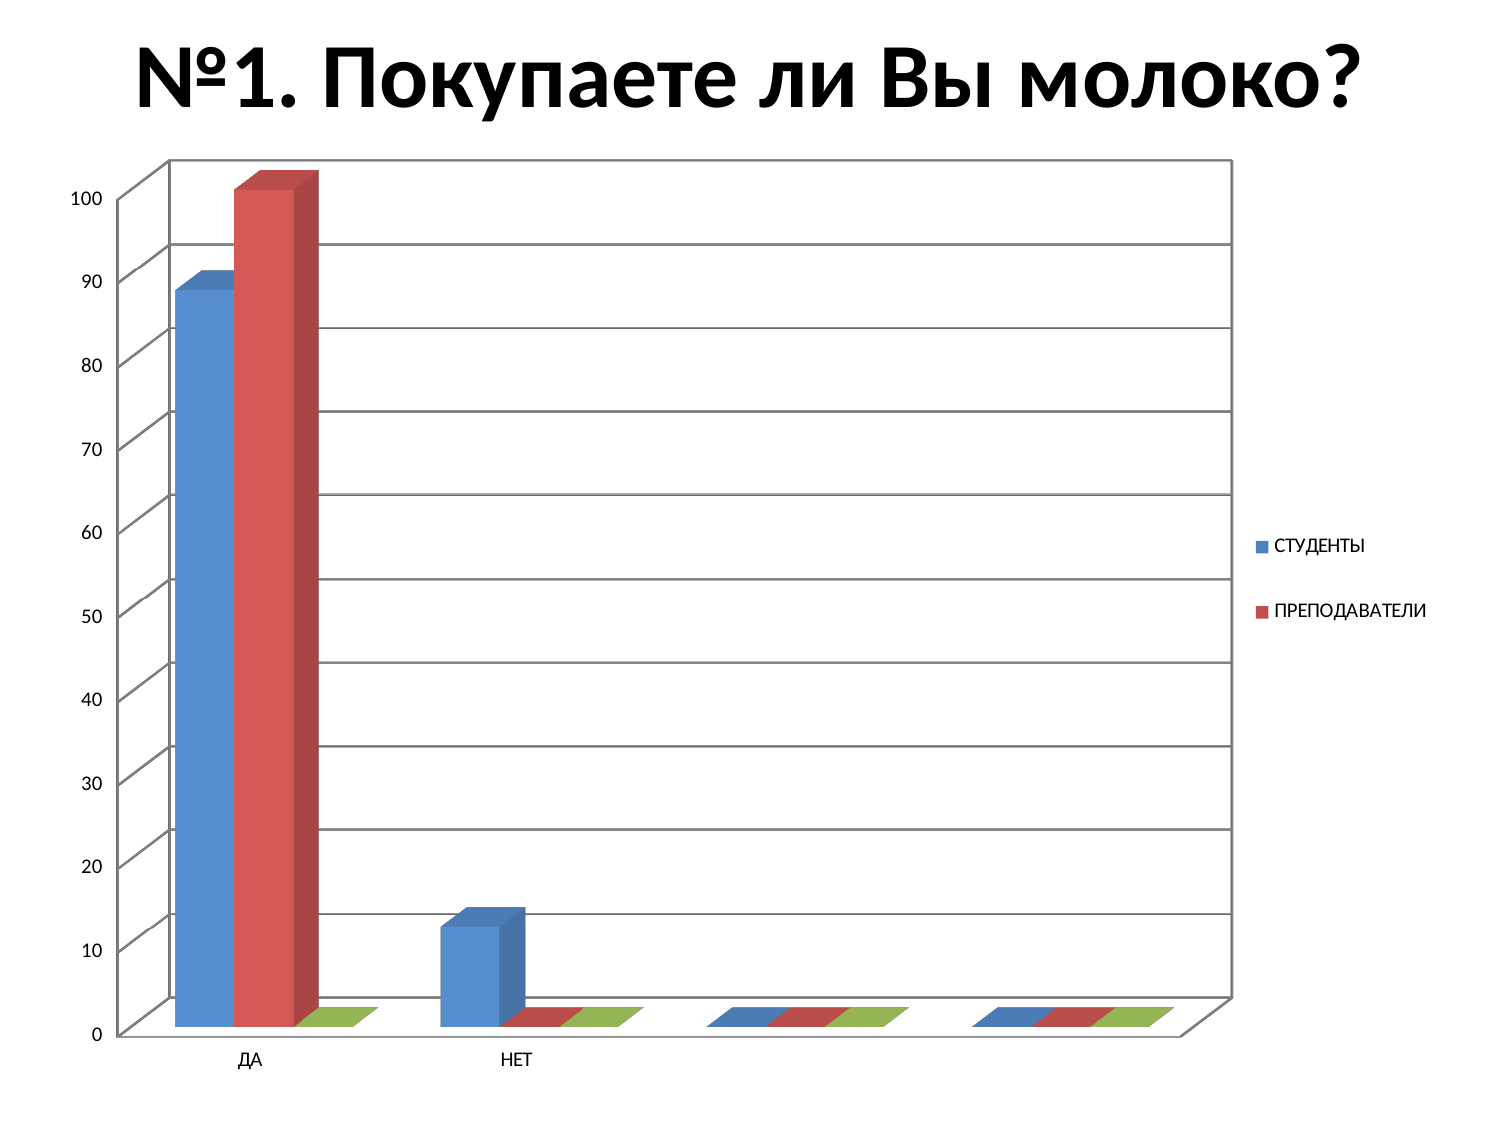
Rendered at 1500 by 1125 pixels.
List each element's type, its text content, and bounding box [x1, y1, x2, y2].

chart [34, 140, 1466, 1091]
title №1. Покупаете ли Вы молоко? [0, 0, 1500, 141]
